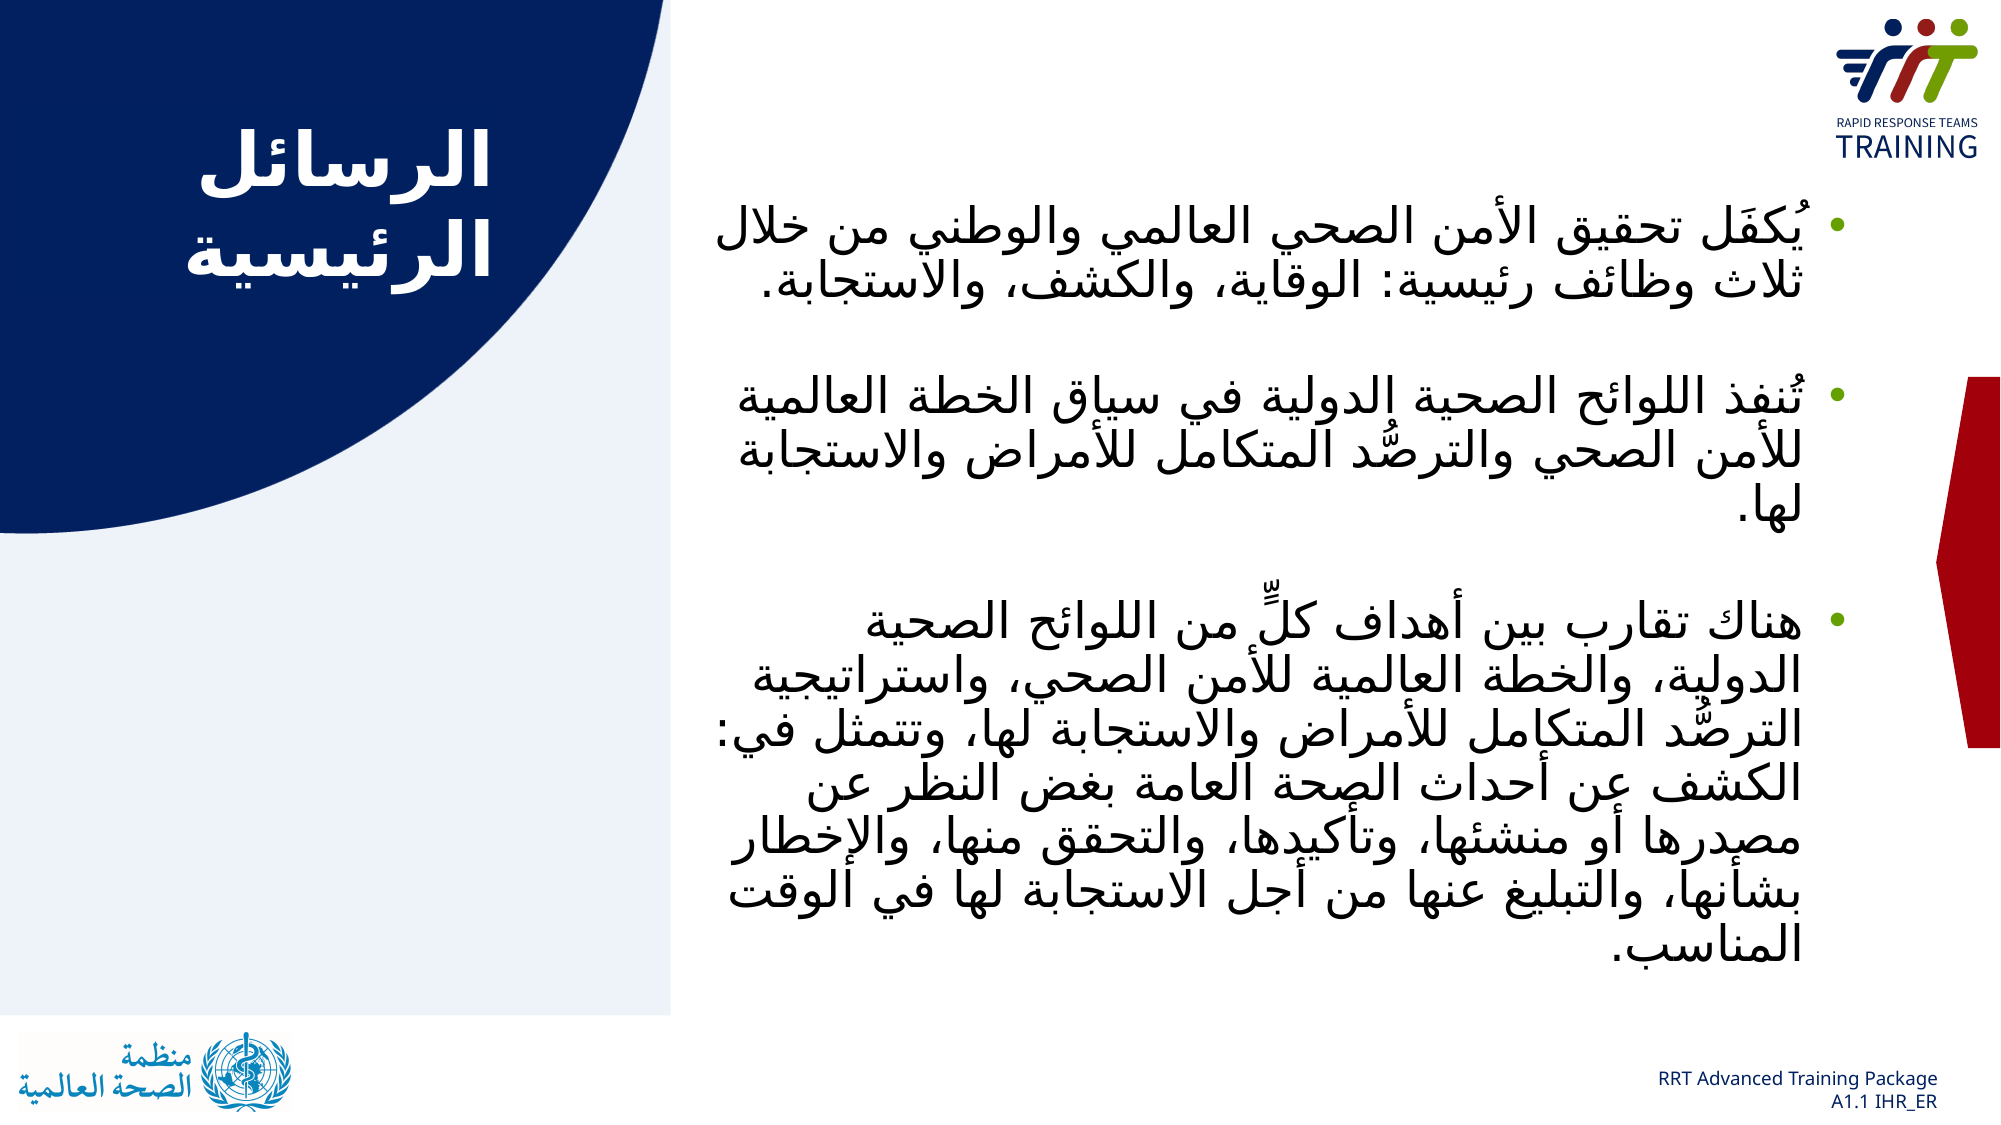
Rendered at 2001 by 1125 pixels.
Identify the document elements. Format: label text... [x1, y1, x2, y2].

list يُكفَل تحقيق الأمن الصحي العالمي والوطني من خلال ثلاث وظائف رئيسية: الوقاية، والكشف، والاستجابة. تُنفذ اللوائح الصحية الدولية في سياق الخطة العالمية للأمن الصحي والترصُّد المتكامل للأمراض والاستجابة لها. هناك تقارب بين أهداف كلٍّ من اللوائح الصحية الدولية، والخطة العالمية للأمن الصحي، واستراتيجية الترصُّد المتكامل للأمراض والاستجابة لها، وتتمثل في: الكشف عن أحداث الصحة العامة بغض النظر عن مصدرها أو منشئها، وتأكيدها، والتحقق منها، والإخطار بشأنها، والتبليغ عنها من أجل الاستجابة لها في الوقت المناسب. [705, 192, 1855, 1104]
picture [248, 1047, 254, 1056]
picture [0, 0, 670, 538]
text_box الرسائل الرئيسية [13, 103, 503, 299]
picture [19, 1032, 291, 1112]
picture [1835, 19, 1978, 167]
